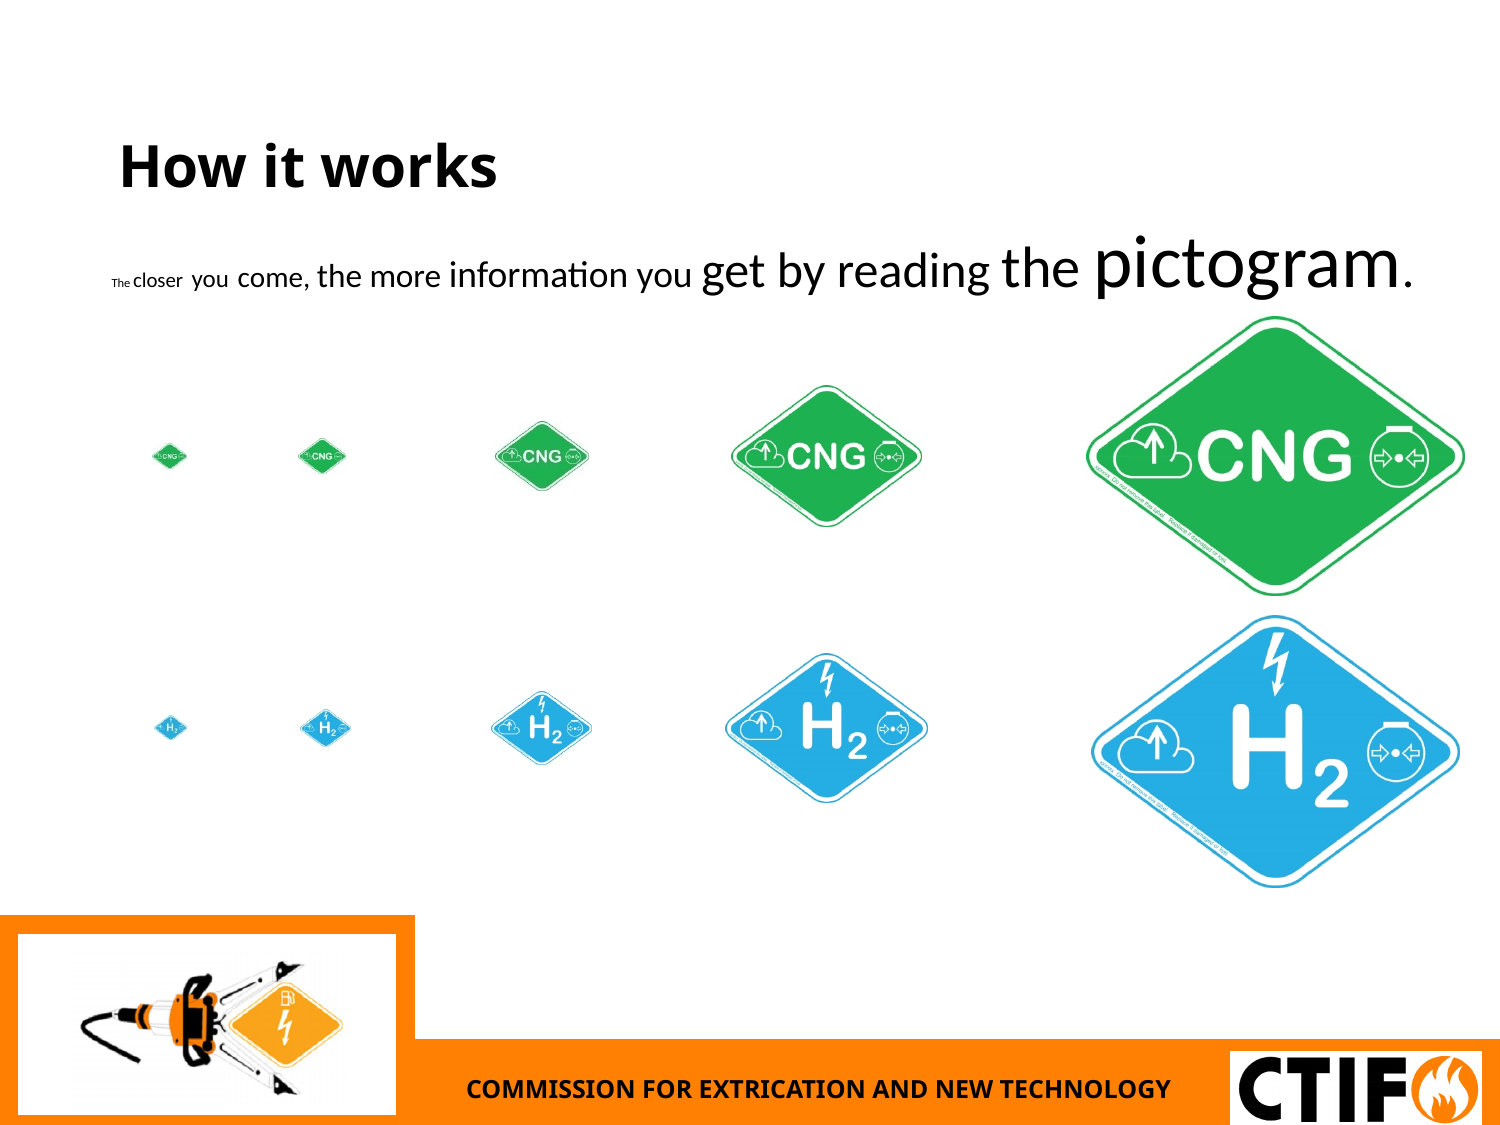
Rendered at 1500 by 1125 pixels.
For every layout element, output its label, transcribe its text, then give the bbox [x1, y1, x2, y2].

picture [1086, 316, 1465, 596]
picture [152, 443, 187, 469]
picture [725, 653, 928, 803]
picture [298, 438, 346, 474]
picture [495, 421, 589, 491]
picture [300, 709, 351, 747]
picture [154, 715, 187, 740]
title How it works [103, 59, 1397, 215]
picture [731, 385, 922, 527]
list The closer you come, the more information you get by reading the pictogram. [96, 215, 1461, 986]
picture [1091, 615, 1460, 888]
picture [491, 690, 592, 765]
picture [67, 940, 348, 1109]
picture [1230, 1051, 1482, 1125]
